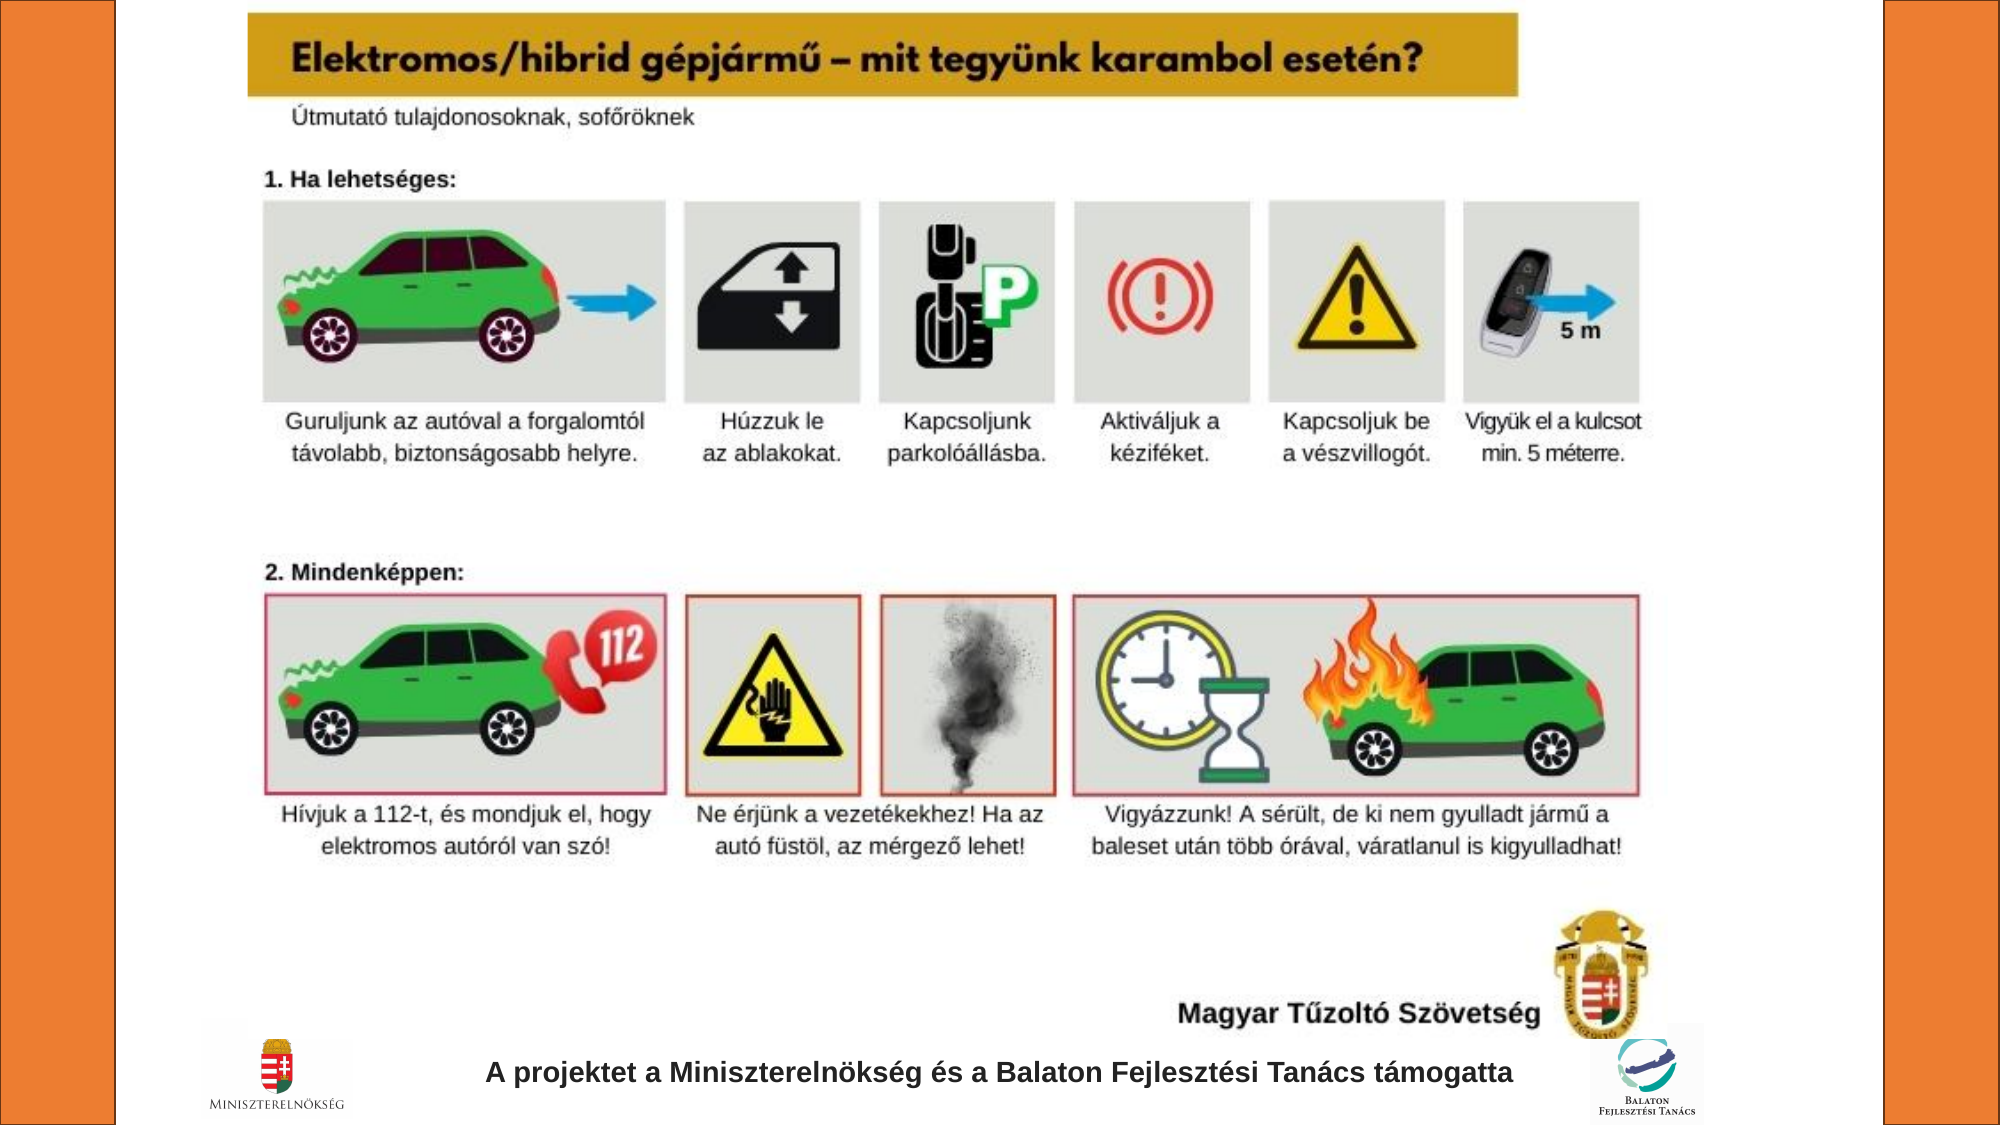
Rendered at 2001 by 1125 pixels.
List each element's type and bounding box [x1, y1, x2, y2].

picture [201, 0, 1704, 1125]
